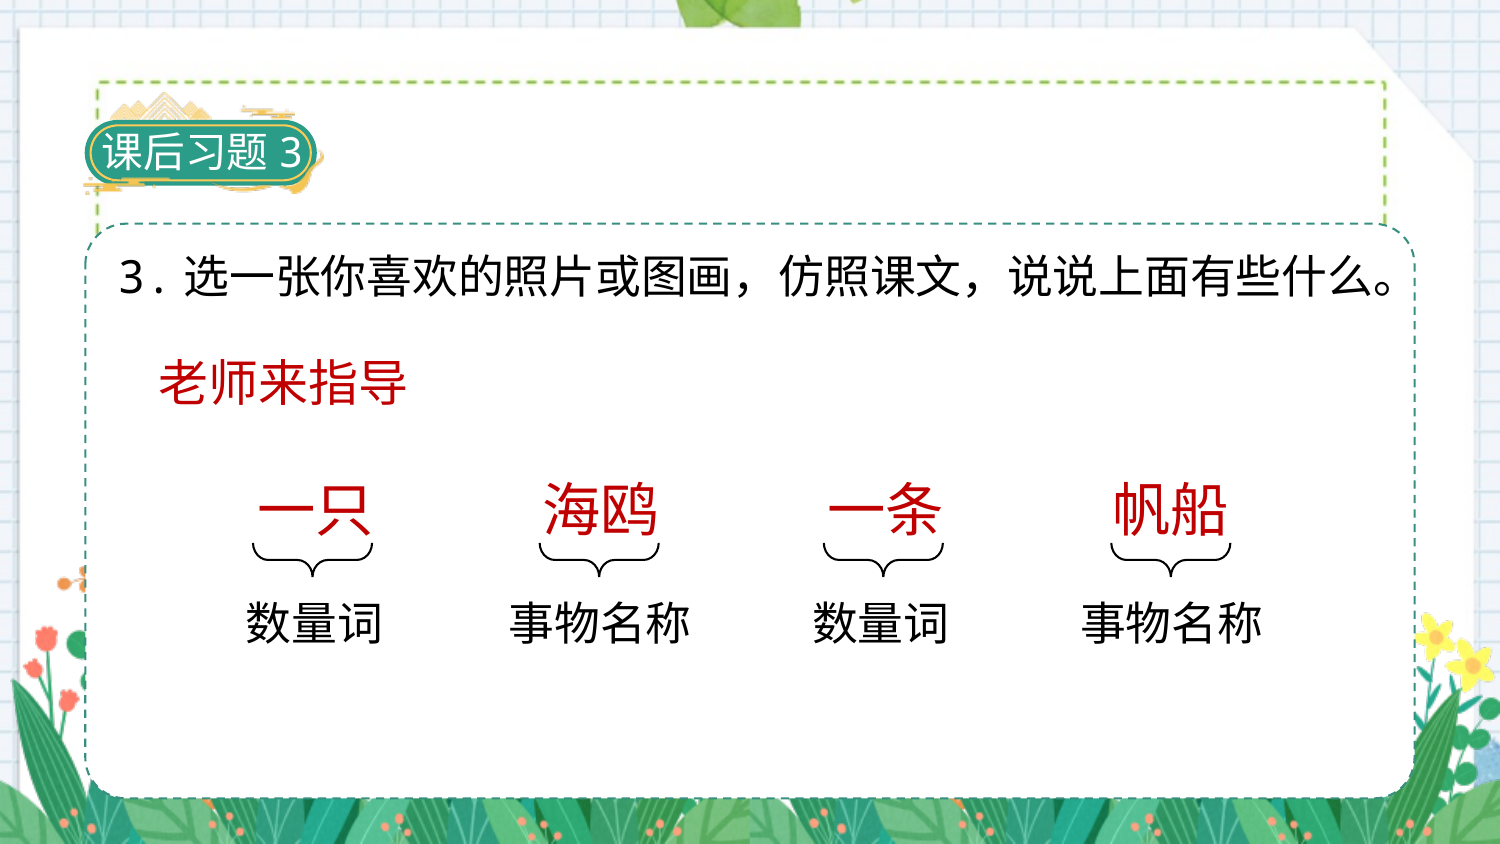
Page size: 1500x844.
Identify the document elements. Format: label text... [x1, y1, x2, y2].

text_box [84, 222, 1416, 566]
text_box [823, 542, 944, 566]
text_box 帆船 [1097, 466, 1244, 551]
text_box 一只 [242, 466, 389, 551]
text_box 3.选一张你喜欢的照片或图画，仿照课文，说说上面有些什么。 [110, 239, 1393, 310]
text_box 一条 [812, 466, 959, 551]
text_box [252, 542, 373, 566]
picture [0, 0, 1500, 844]
text_box 老师来指导 [143, 343, 424, 419]
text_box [83, 92, 324, 195]
text_box [1110, 542, 1231, 566]
text_box 海鸥 [527, 466, 674, 551]
text_box [539, 542, 660, 566]
